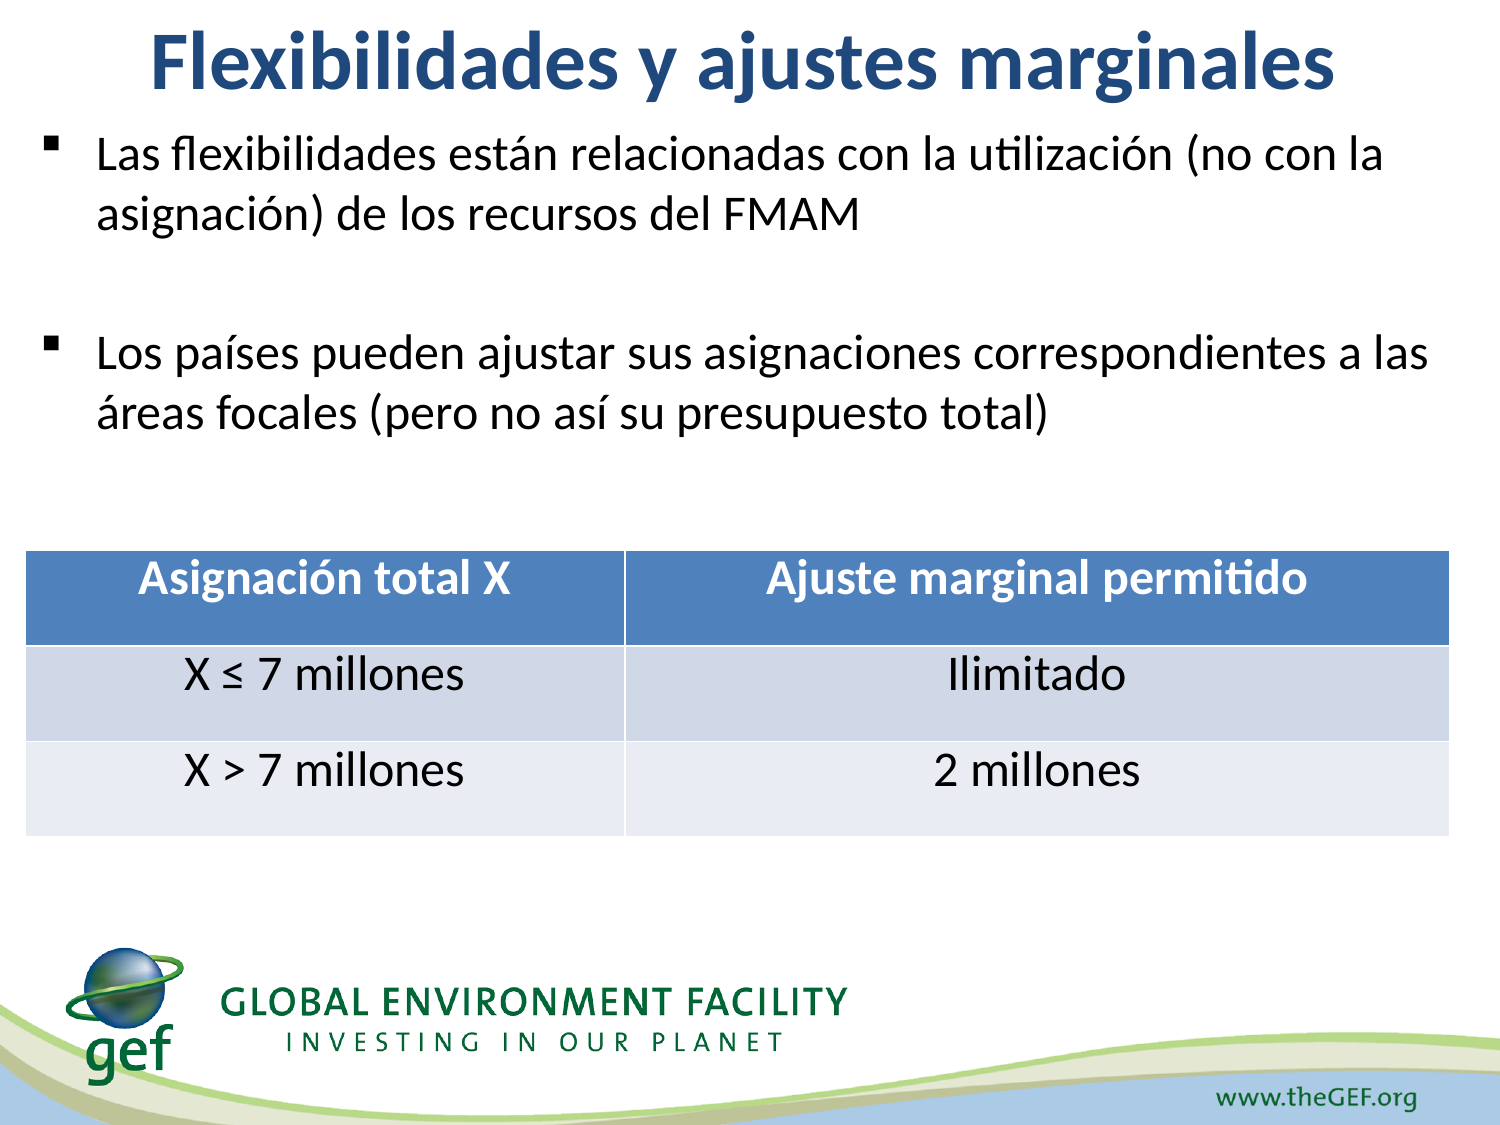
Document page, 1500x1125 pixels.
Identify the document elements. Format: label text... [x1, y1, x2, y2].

list Las flexibilidades están relacionadas con la utilización (no con la asignación) de los recursos del FMAM Los países pueden ajustar sus asignaciones correspondientes a las áreas focales (pero no así su presupuesto total) [24, 112, 1476, 976]
table_header Ajuste marginal permitido [626, 551, 1449, 645]
title Flexibilidades y ajustes marginales [49, 0, 1438, 112]
picture [0, 920, 1500, 1125]
table_header Asignación total X [26, 551, 624, 645]
table_cell Ilimitado [626, 647, 1449, 741]
table_cell X ≤ 7 millones [26, 647, 624, 741]
table_cell X > 7 millones [26, 742, 624, 836]
table_cell 2 millones [626, 742, 1449, 836]
